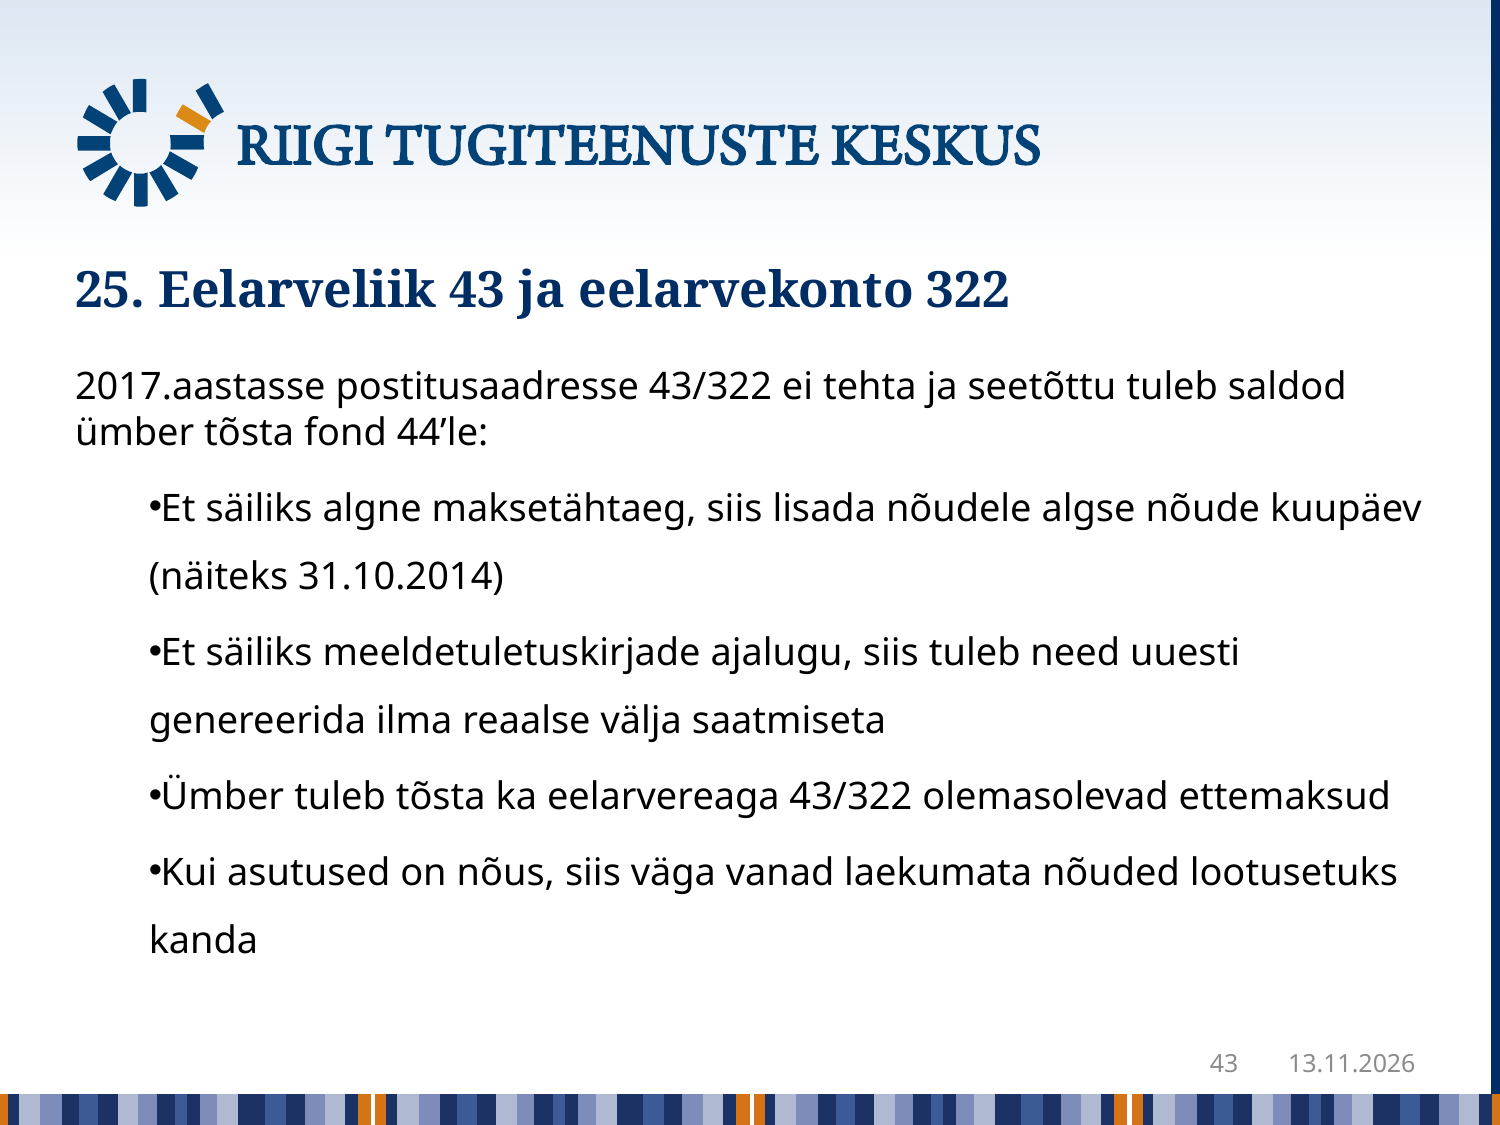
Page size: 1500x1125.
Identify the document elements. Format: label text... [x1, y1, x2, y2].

title 25. Eelarveliik 43 ja eelarvekonto 322 [75, 257, 1425, 361]
list 2017.aastasse postitusaadresse 43/322 ei tehta ja seetõttu tuleb saldod ümber tõsta fond 44’le: Et säiliks algne maksetähtaeg, siis lisada nõudele algse nõude kuupäev (näiteks 31.10.2014) Et säiliks meeldetuletuskirjade ajalugu, siis tuleb need uuesti genereerida ilma reaalse välja saatmiseta Ümber tuleb tõsta ka eelarvereaga 43/322 olemasolevad ettemaksud Kui asutused on nõus, siis väga vanad laekumata nõuded lootusetuks kanda [75, 361, 1425, 1012]
slide_number 43 [1139, 1035, 1254, 1095]
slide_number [1269, 1035, 1431, 1095]
